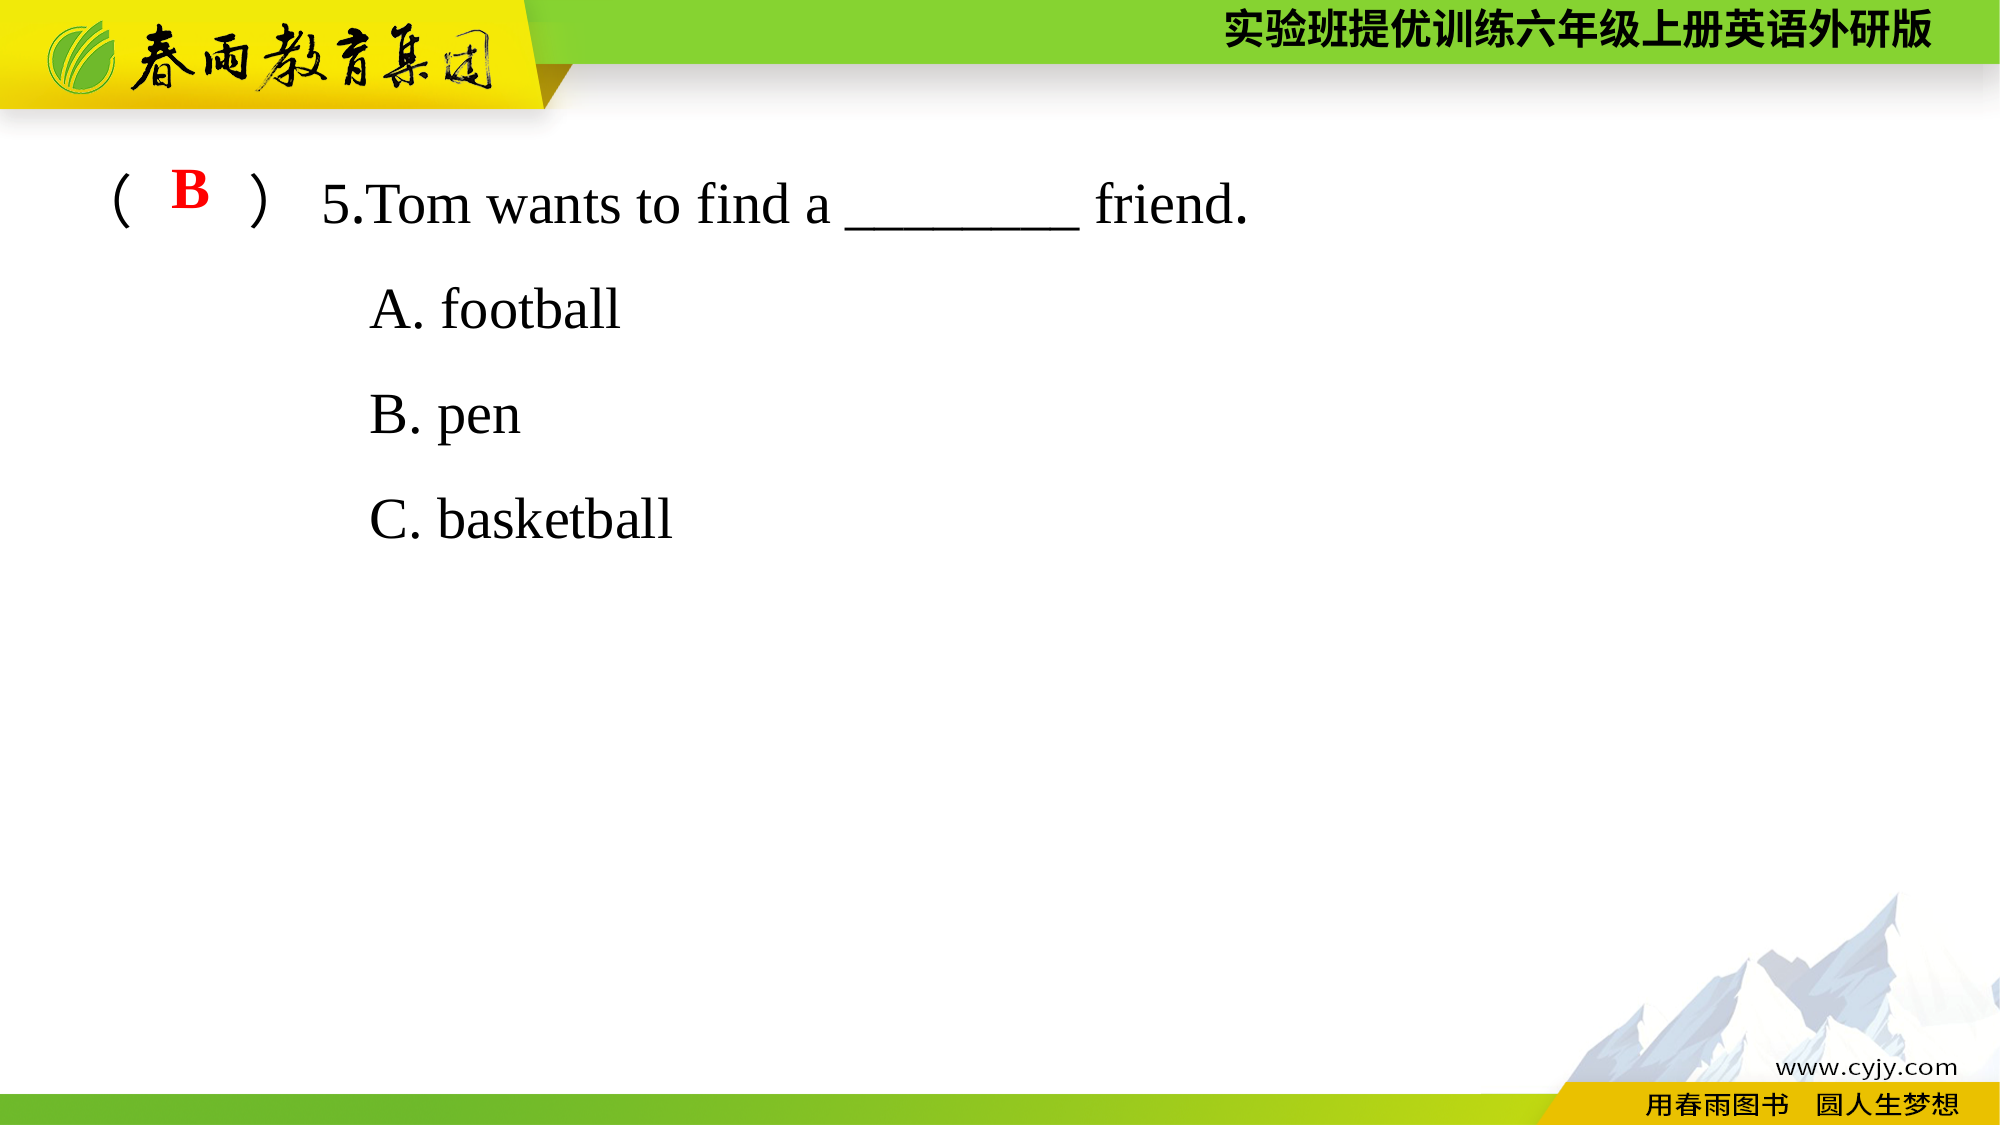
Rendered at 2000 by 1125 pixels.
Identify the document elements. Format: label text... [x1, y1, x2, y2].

text_box B [156, 142, 226, 228]
list （ ）5.Tom wants to find a ________ friend. A. football B. pen C. basketball [59, 122, 1944, 549]
picture [0, 0, 2000, 1125]
